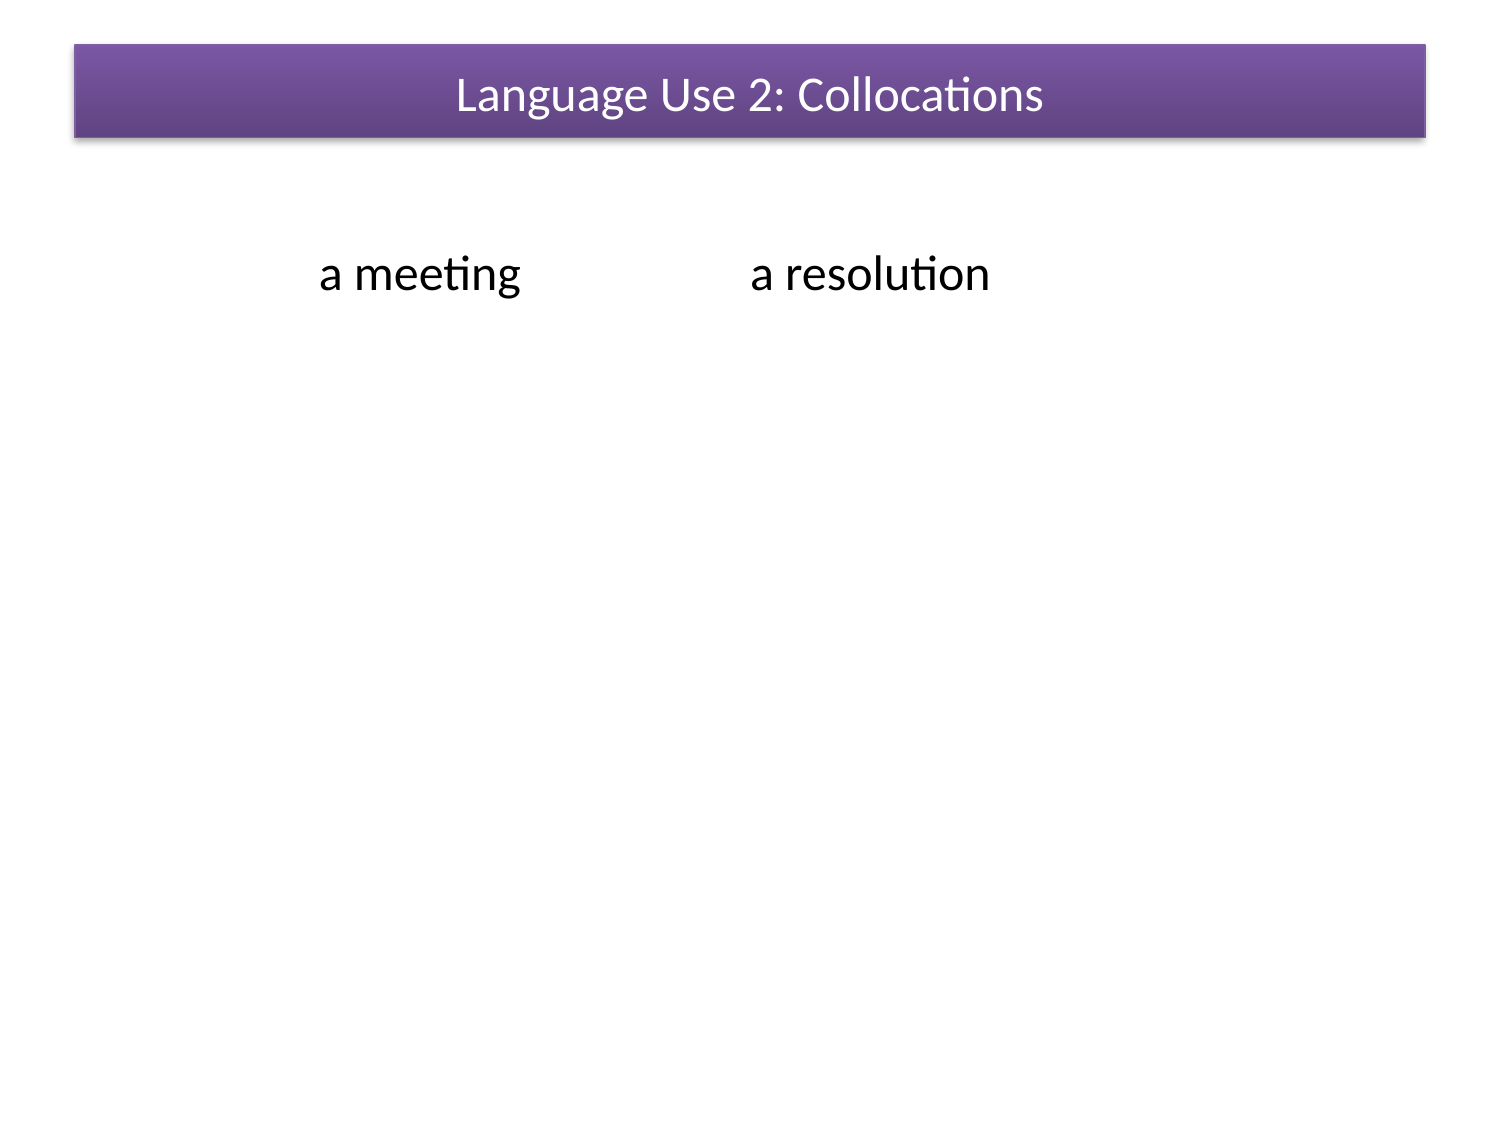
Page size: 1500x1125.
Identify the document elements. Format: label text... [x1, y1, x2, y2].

title Language Use 2: Collocations [74, 44, 1426, 138]
list a meeting a resolution [75, 162, 1425, 1005]
